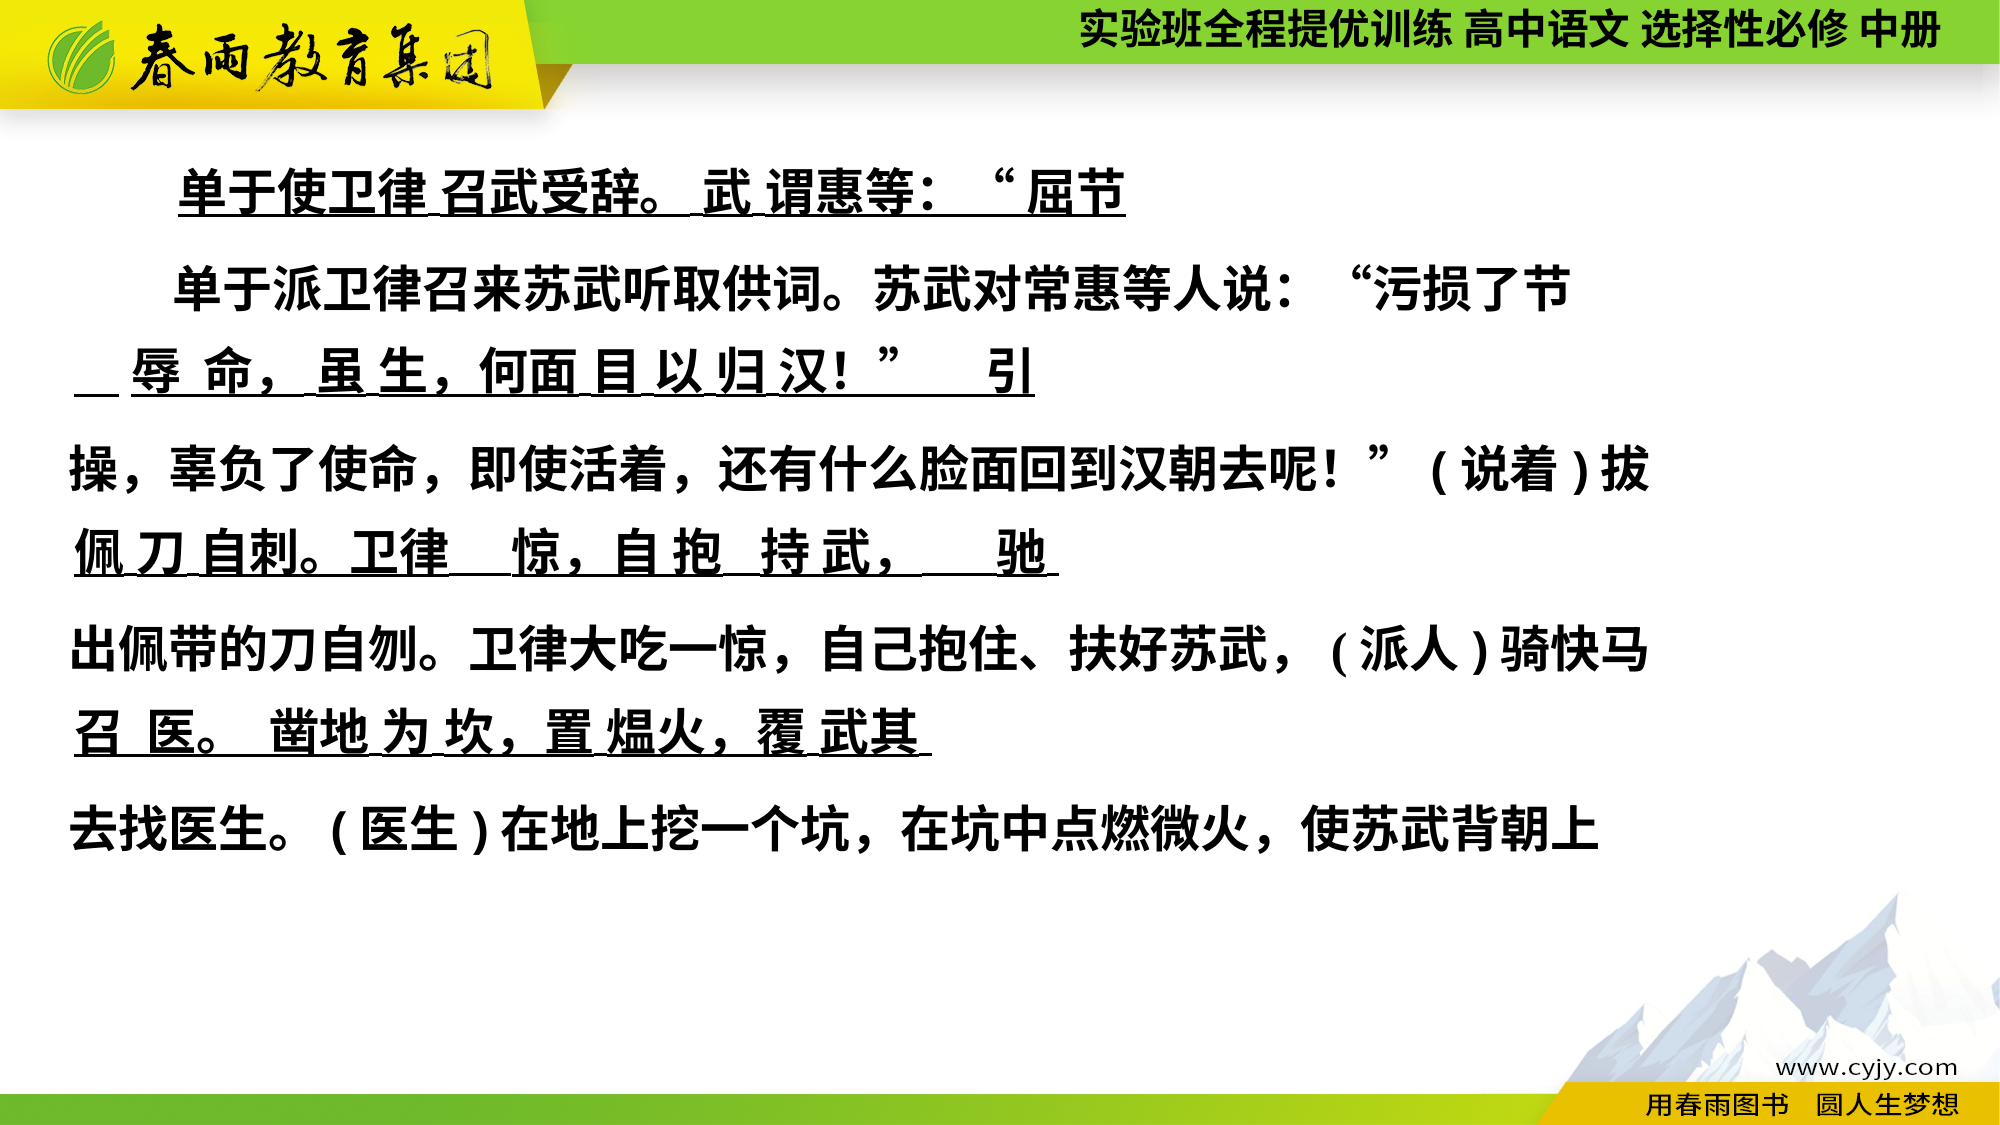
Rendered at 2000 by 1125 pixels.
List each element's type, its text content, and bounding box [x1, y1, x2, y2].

text_box 单于派卫律召来苏武听取供词。苏武对常惠等人说：“污损了节 操，辜负了使命，即使活着，还有什么脸面回到汉朝去呢！”(说着)拔 出佩带的刀自刎。卫律大吃一惊，自己抱住、扶好苏武，(派人)骑快马 去找医生。(医生)在地上挖一个坑，在坑中点燃微火，使苏武背朝上 [53, 219, 1938, 865]
picture [0, 0, 2000, 1125]
